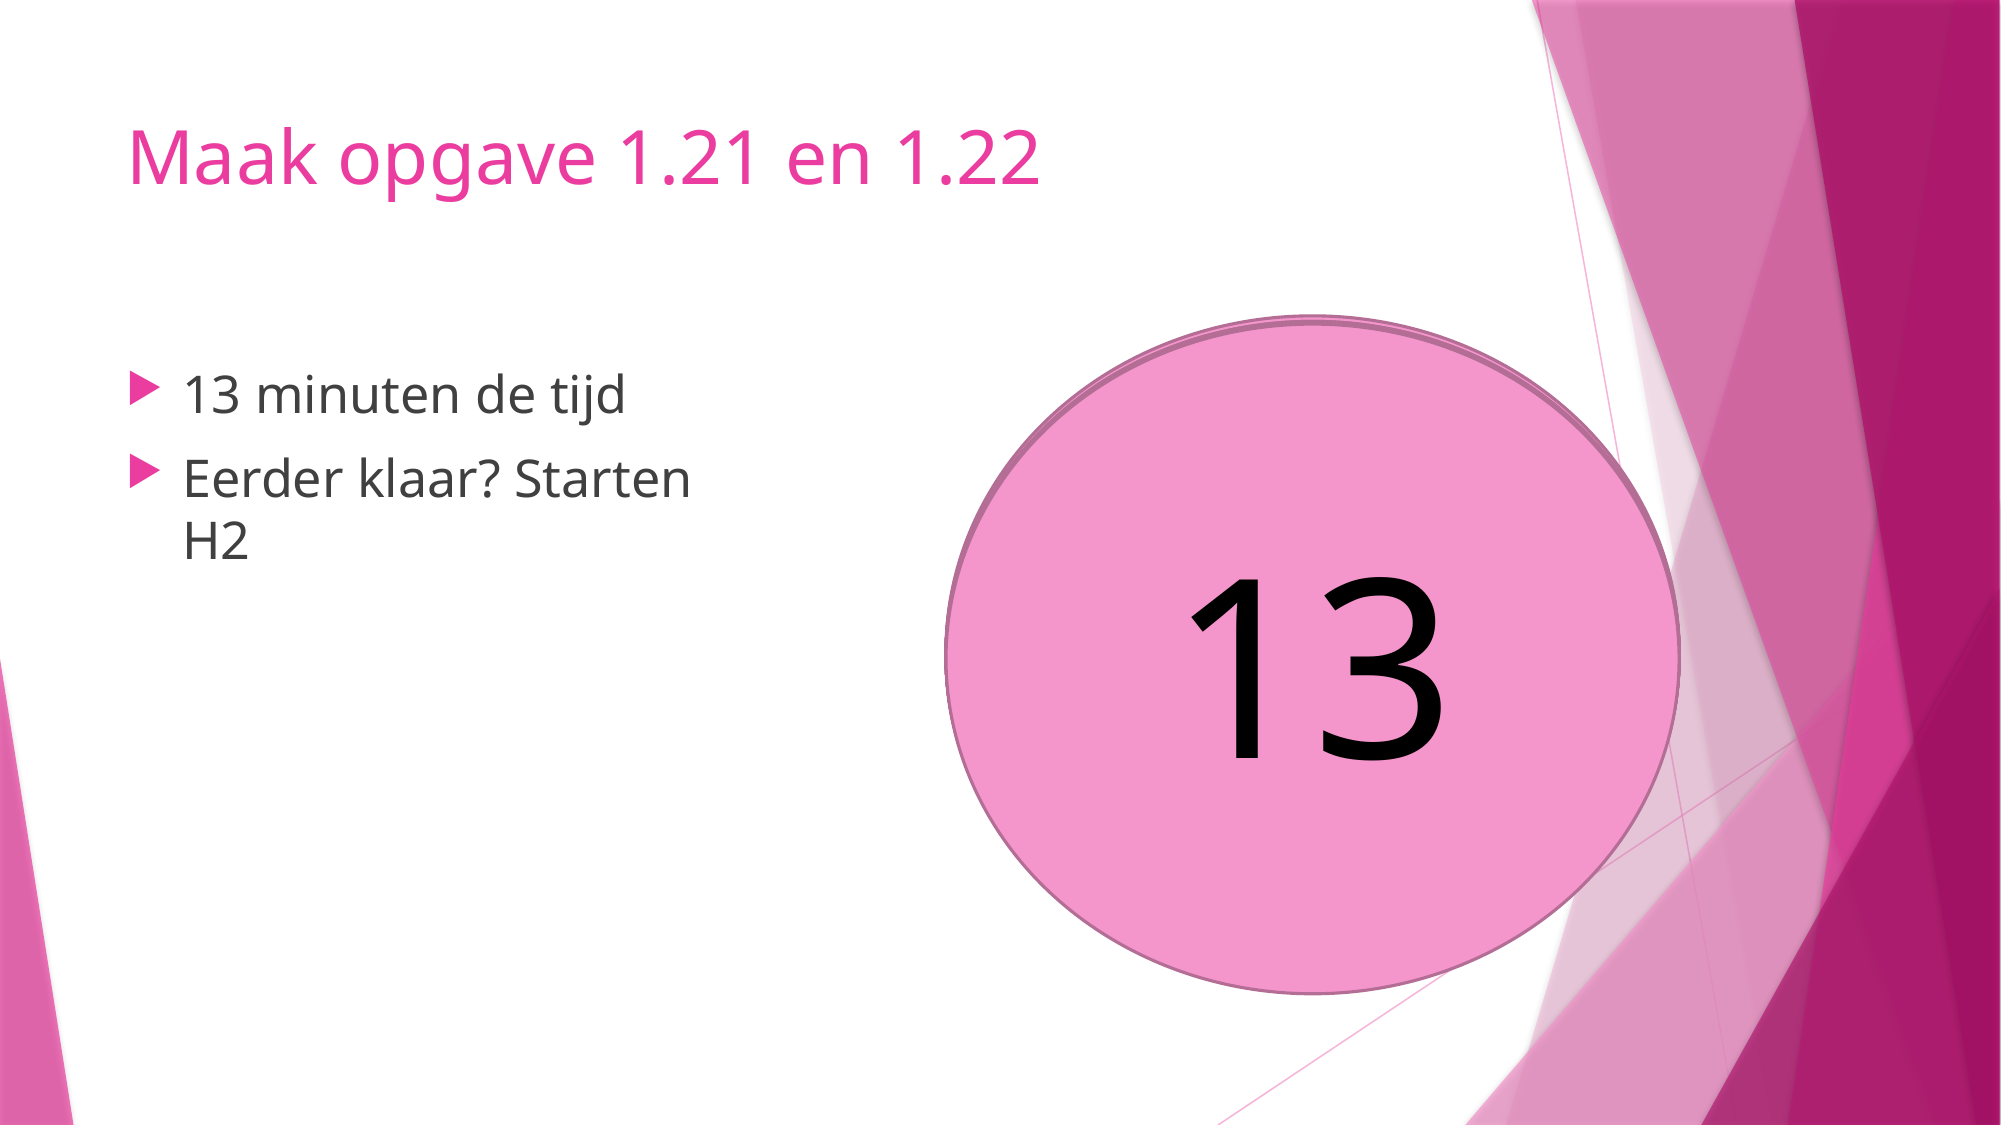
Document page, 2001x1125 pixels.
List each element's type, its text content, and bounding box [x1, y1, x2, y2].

text_box 12 [957, 319, 1664, 568]
text_box 13 [944, 322, 1681, 996]
text_box 10 [948, 314, 1677, 603]
list 13 minuten de tijd Eerder klaar? Starten H2 [111, 354, 774, 992]
title Maak opgave 1.21 en 1.22 [111, 101, 1522, 319]
